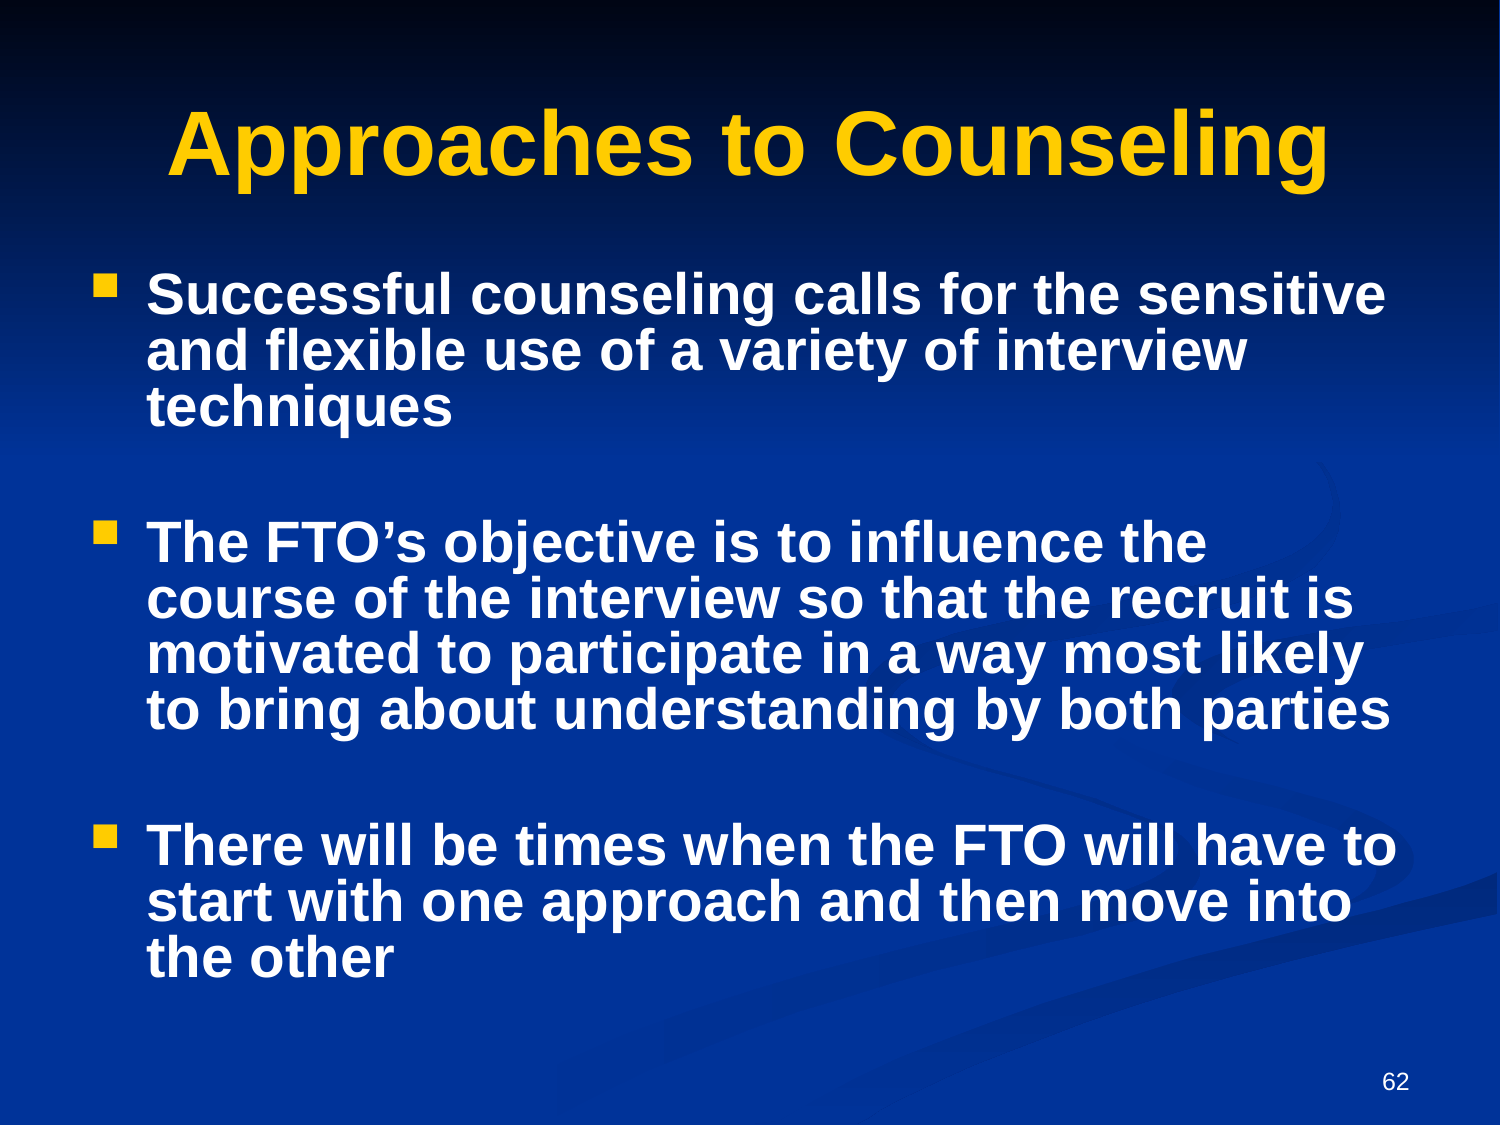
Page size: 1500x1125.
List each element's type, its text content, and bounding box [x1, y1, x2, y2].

title Approaches to Counseling [74, 44, 1426, 233]
slide_number 62 [1074, 1063, 1426, 1104]
list Successful counseling calls for the sensitive and flexible use of a variety of interview techniques The FTO’s objective is to influence the course of the interview so that the recruit is motivated to participate in a way most likely to bring about understanding by both parties There will be times when the FTO will have to start with one approach and then move into the other [74, 262, 1426, 1063]
